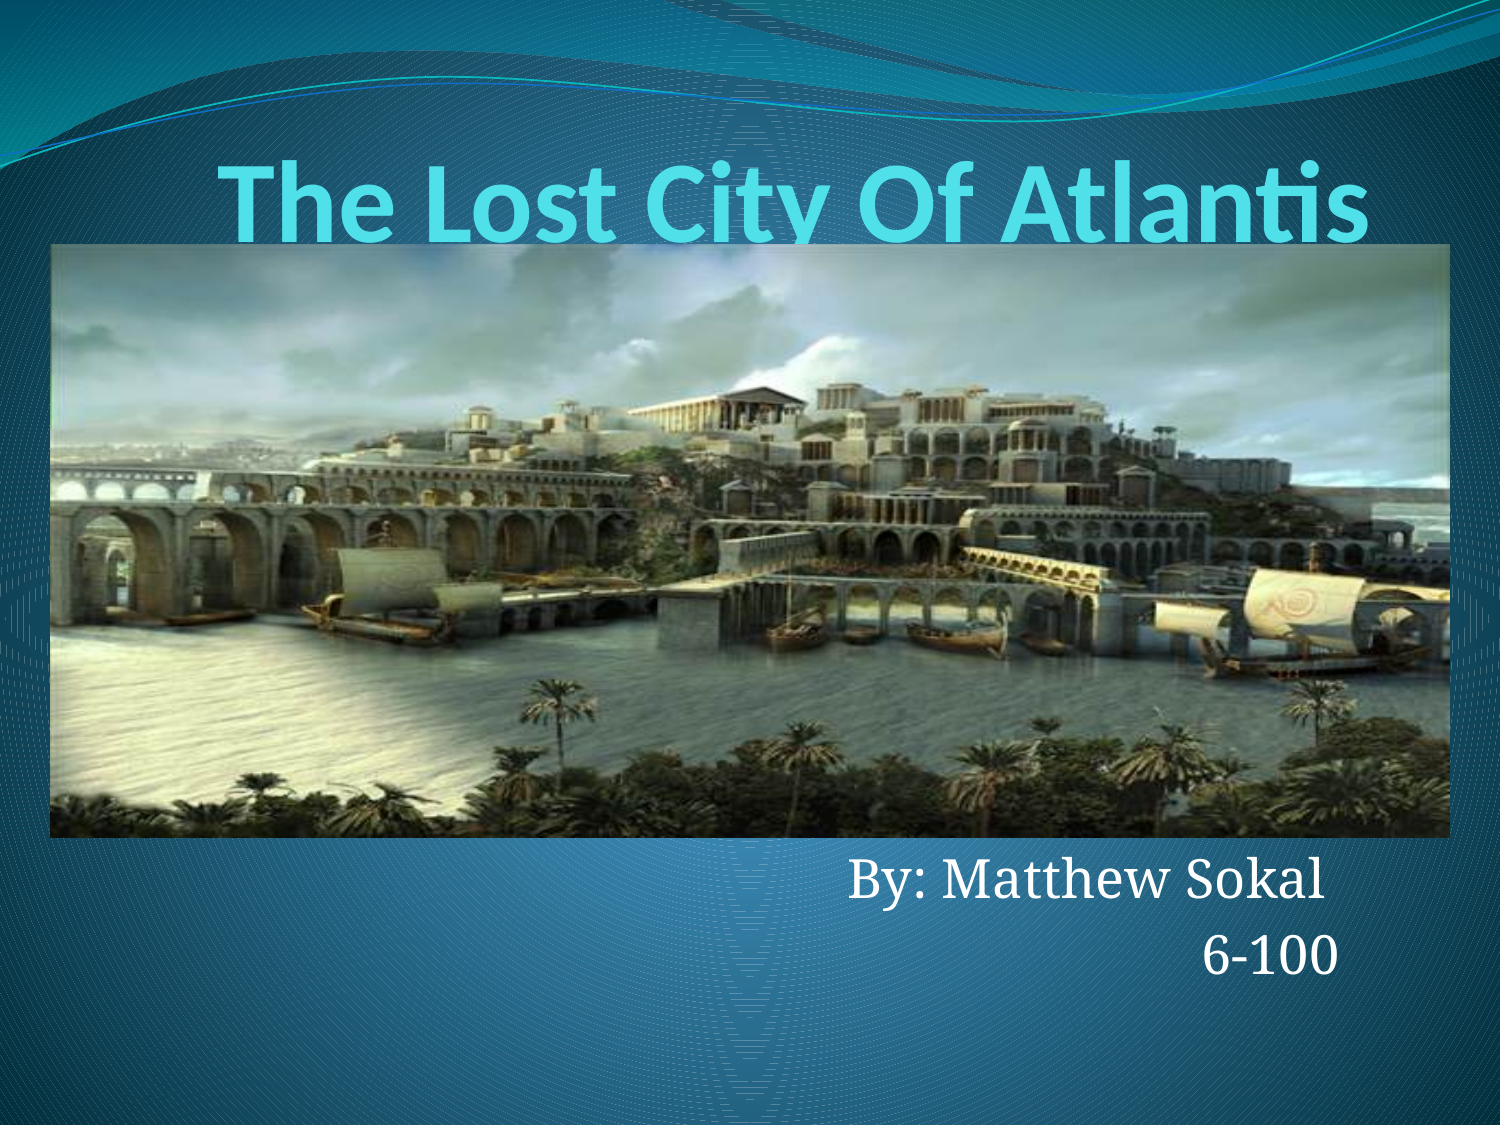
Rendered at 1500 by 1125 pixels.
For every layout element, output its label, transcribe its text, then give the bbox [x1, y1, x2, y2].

title The Lost City Of Atlantis [99, 24, 1375, 243]
subtitle By: Matthew Sokal 6-100 [362, 850, 1350, 1125]
picture [49, 244, 1451, 838]
